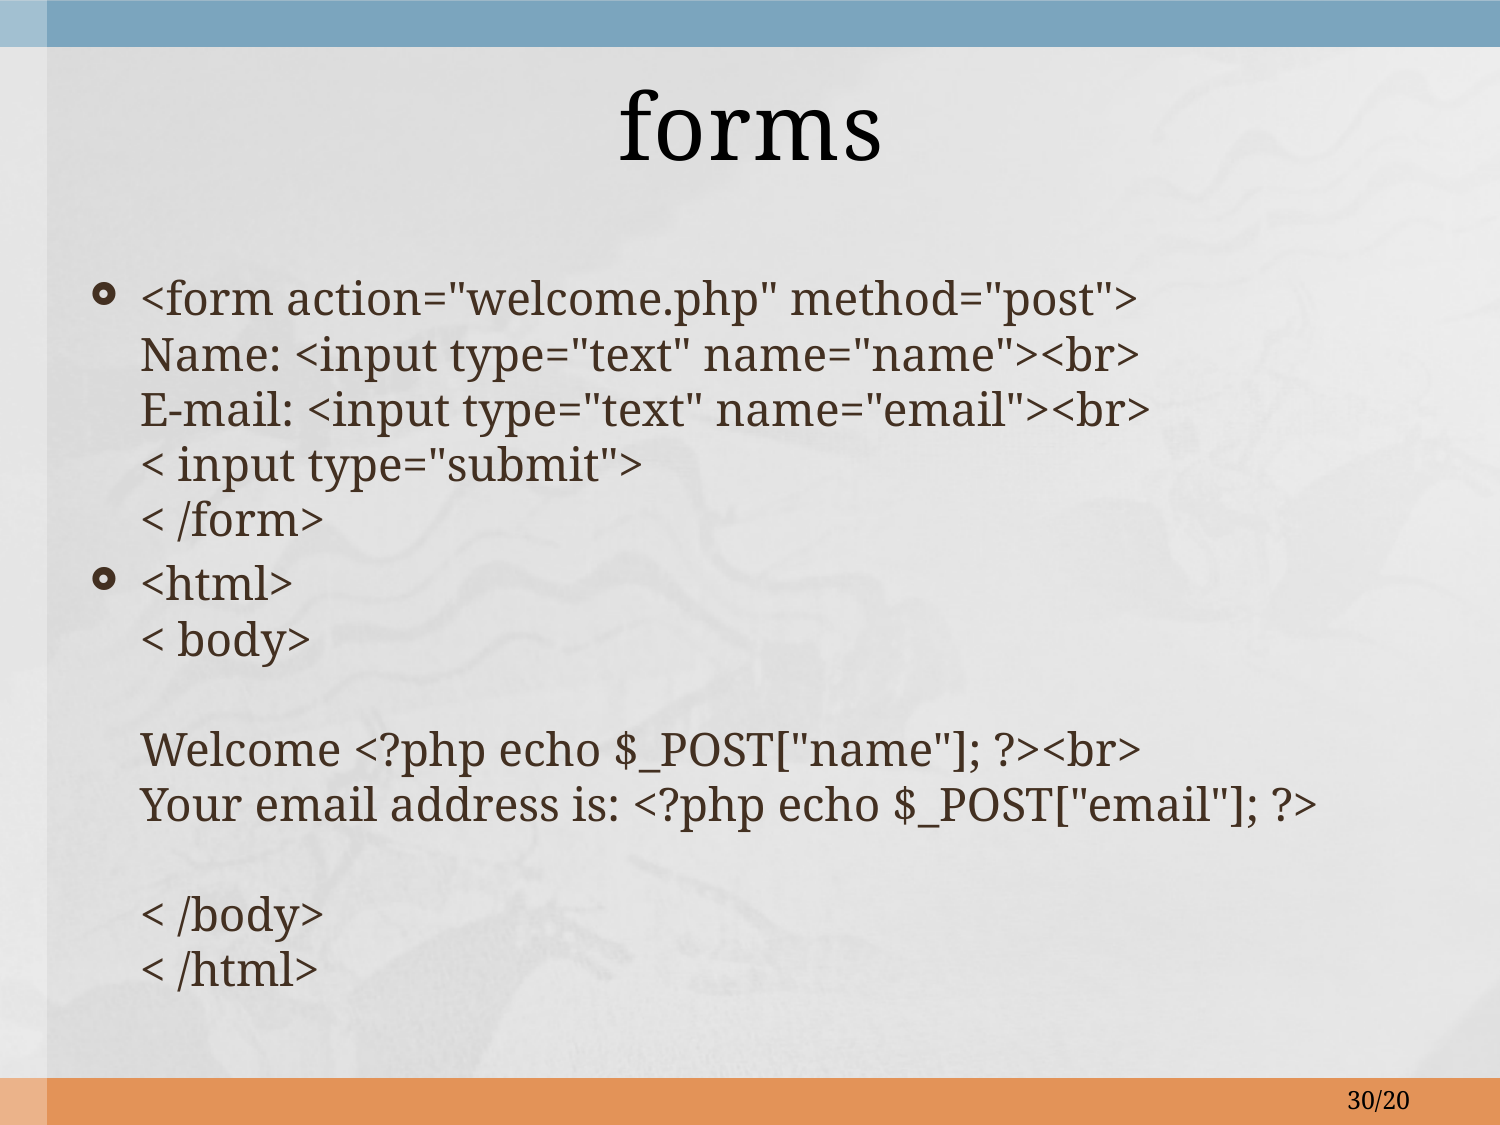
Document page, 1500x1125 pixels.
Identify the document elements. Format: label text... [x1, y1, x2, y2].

slide_number 30/20 [1074, 1078, 1425, 1125]
title forms [49, 46, 1454, 202]
list <form action="welcome.php" method="post"> Name: <input type="text" name="name"><br> E-mail: <input type="text" name="email"><br> < input type="submit"> < /form> <html> < body> Welcome <?php echo $_POST["name"]; ?><br> Your email address is: <?php echo $_POST["email"]; ?> < /body> < /html> [75, 262, 1425, 1005]
